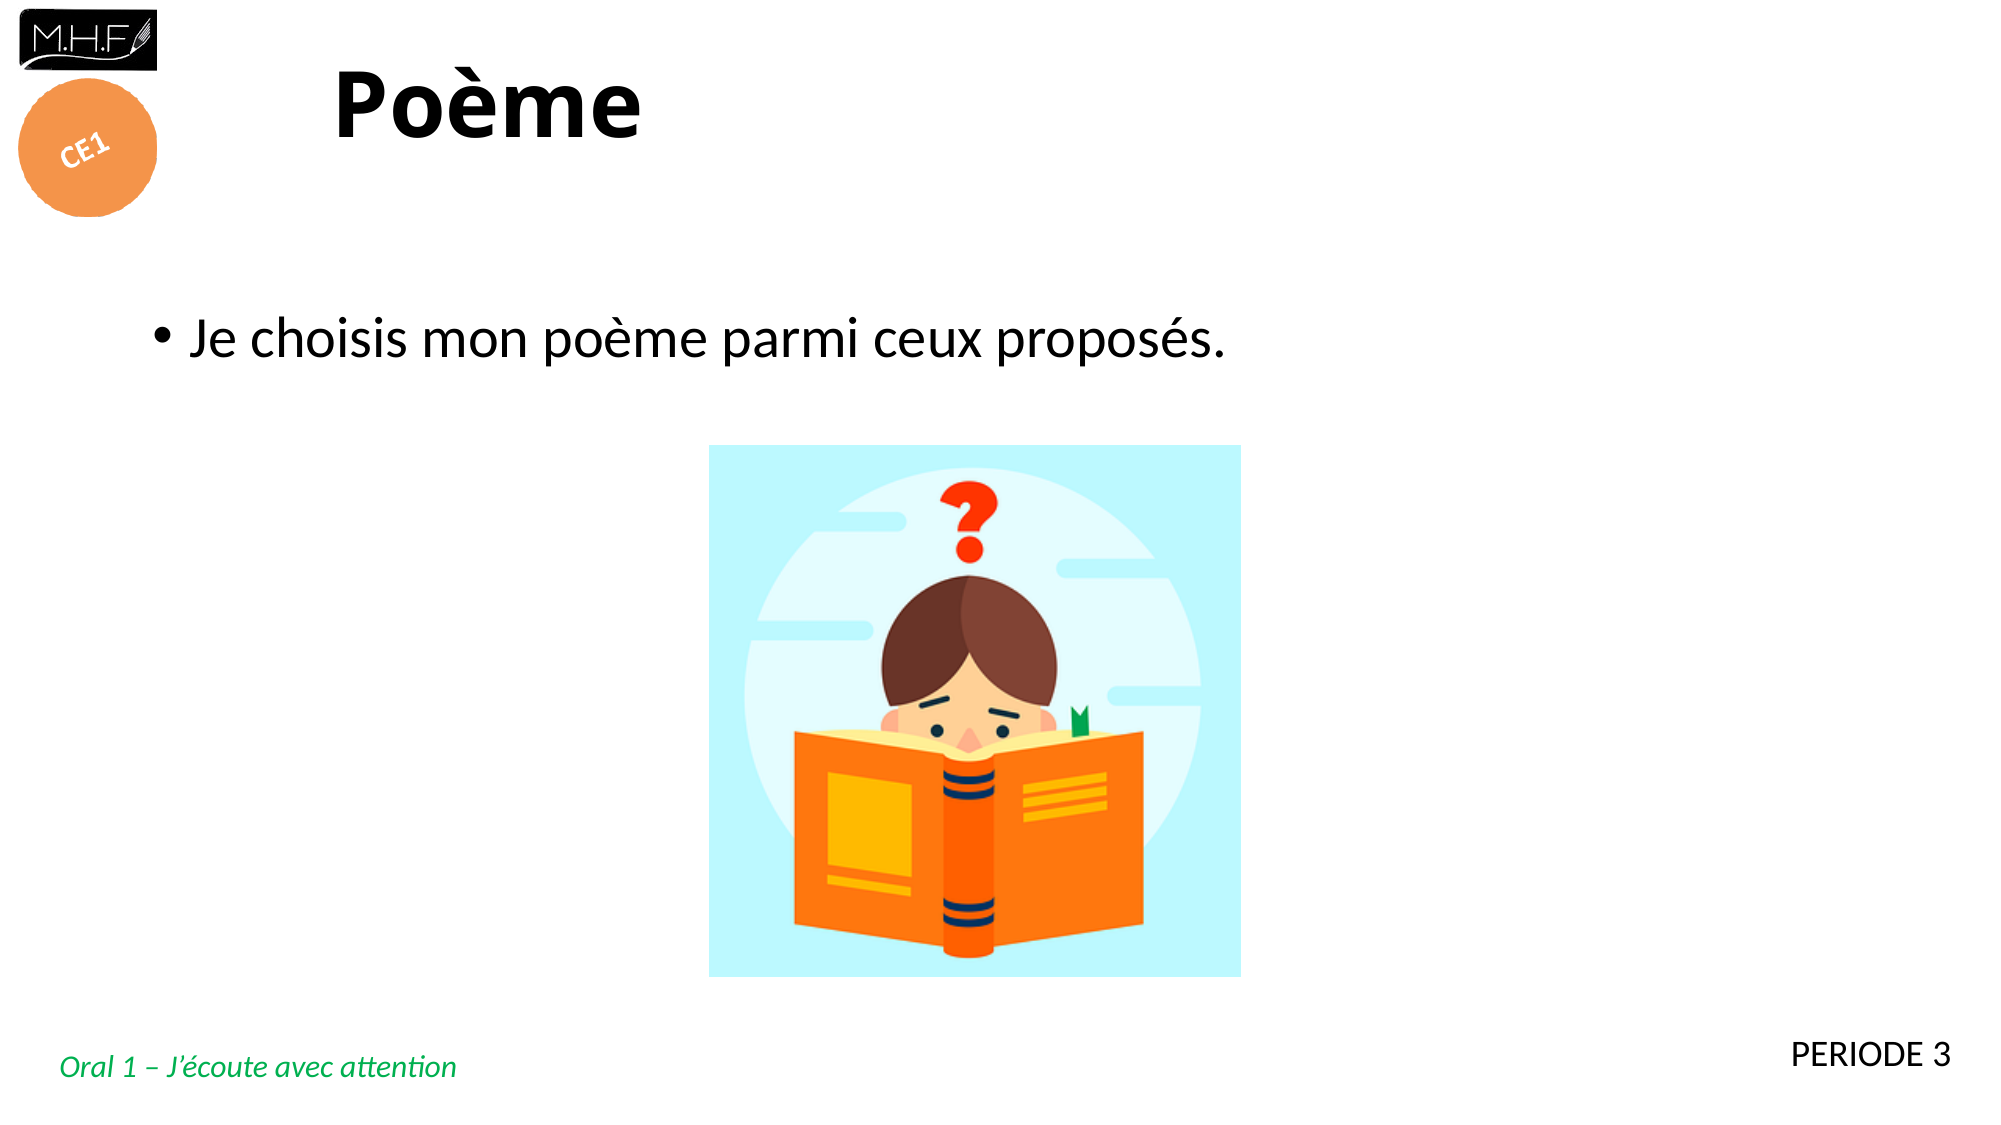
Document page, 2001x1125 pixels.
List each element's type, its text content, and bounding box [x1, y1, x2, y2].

picture [709, 445, 1241, 977]
title Poème [316, 0, 1863, 218]
list Je choisis mon poème parmi ceux proposés. [137, 299, 1863, 1014]
picture [18, 78, 157, 218]
text_box Oral 1 – J’écoute avec attention [44, 1038, 1346, 1092]
picture [16, 7, 157, 74]
text_box PERIODE 3 [1362, 1021, 1967, 1082]
